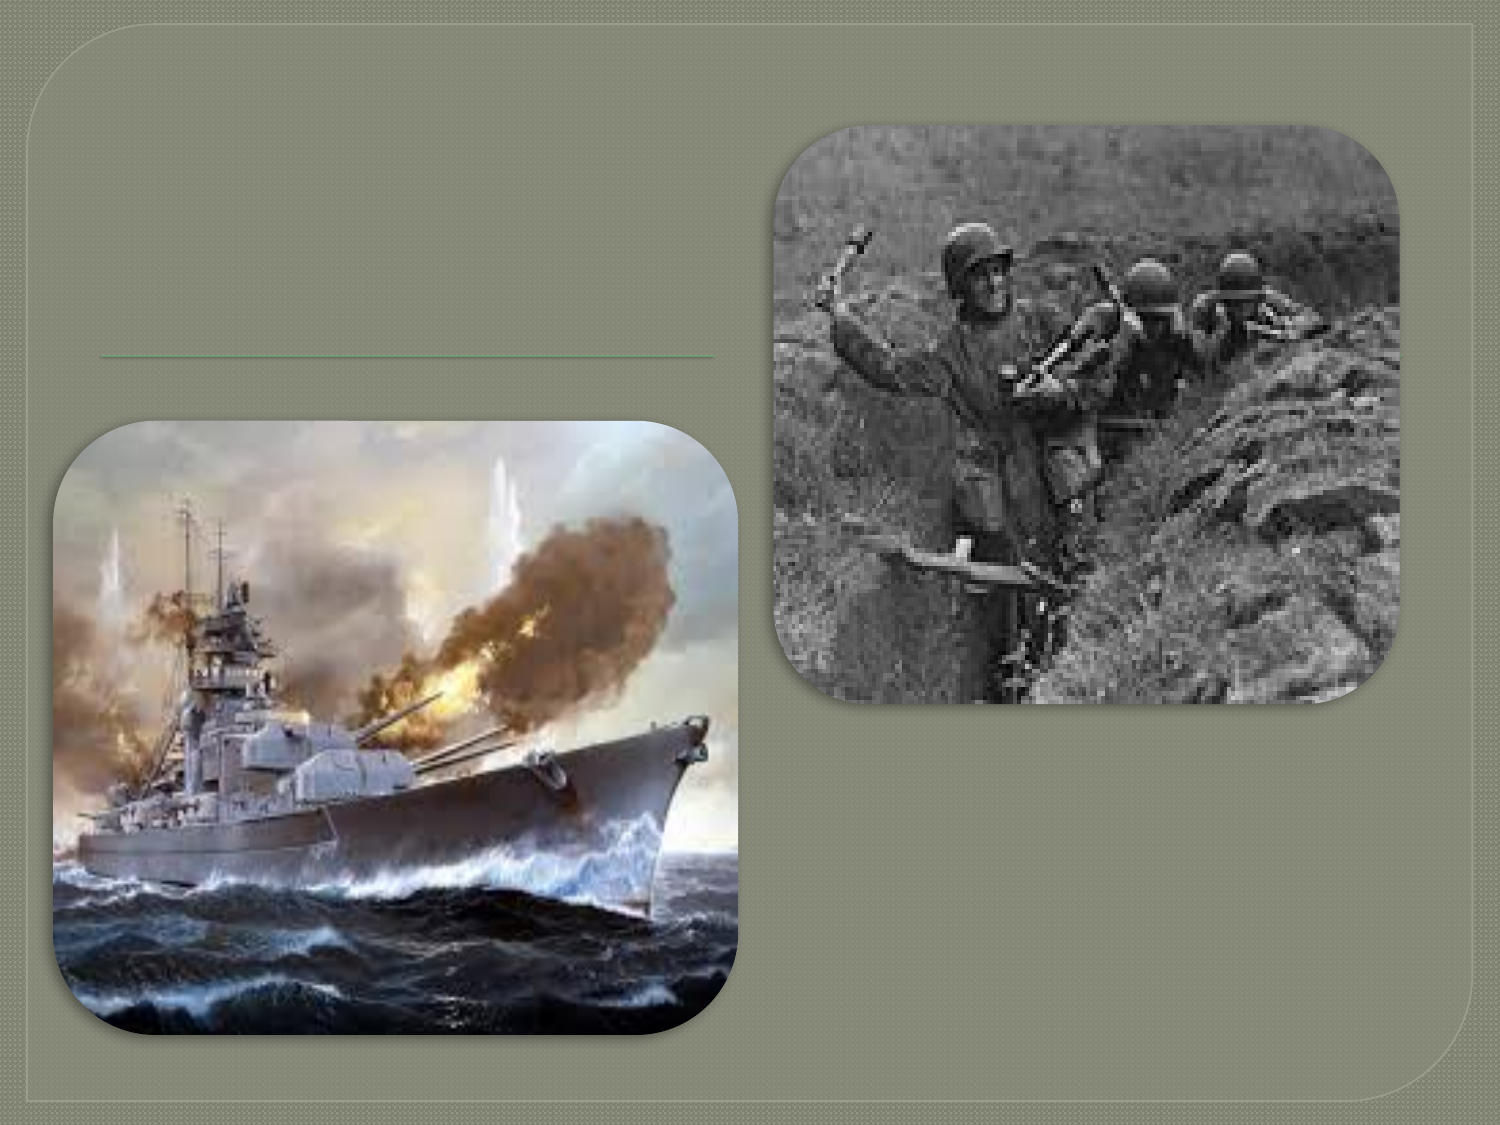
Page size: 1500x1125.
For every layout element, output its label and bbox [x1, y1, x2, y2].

list [773, 125, 1400, 705]
list [52, 420, 739, 1036]
